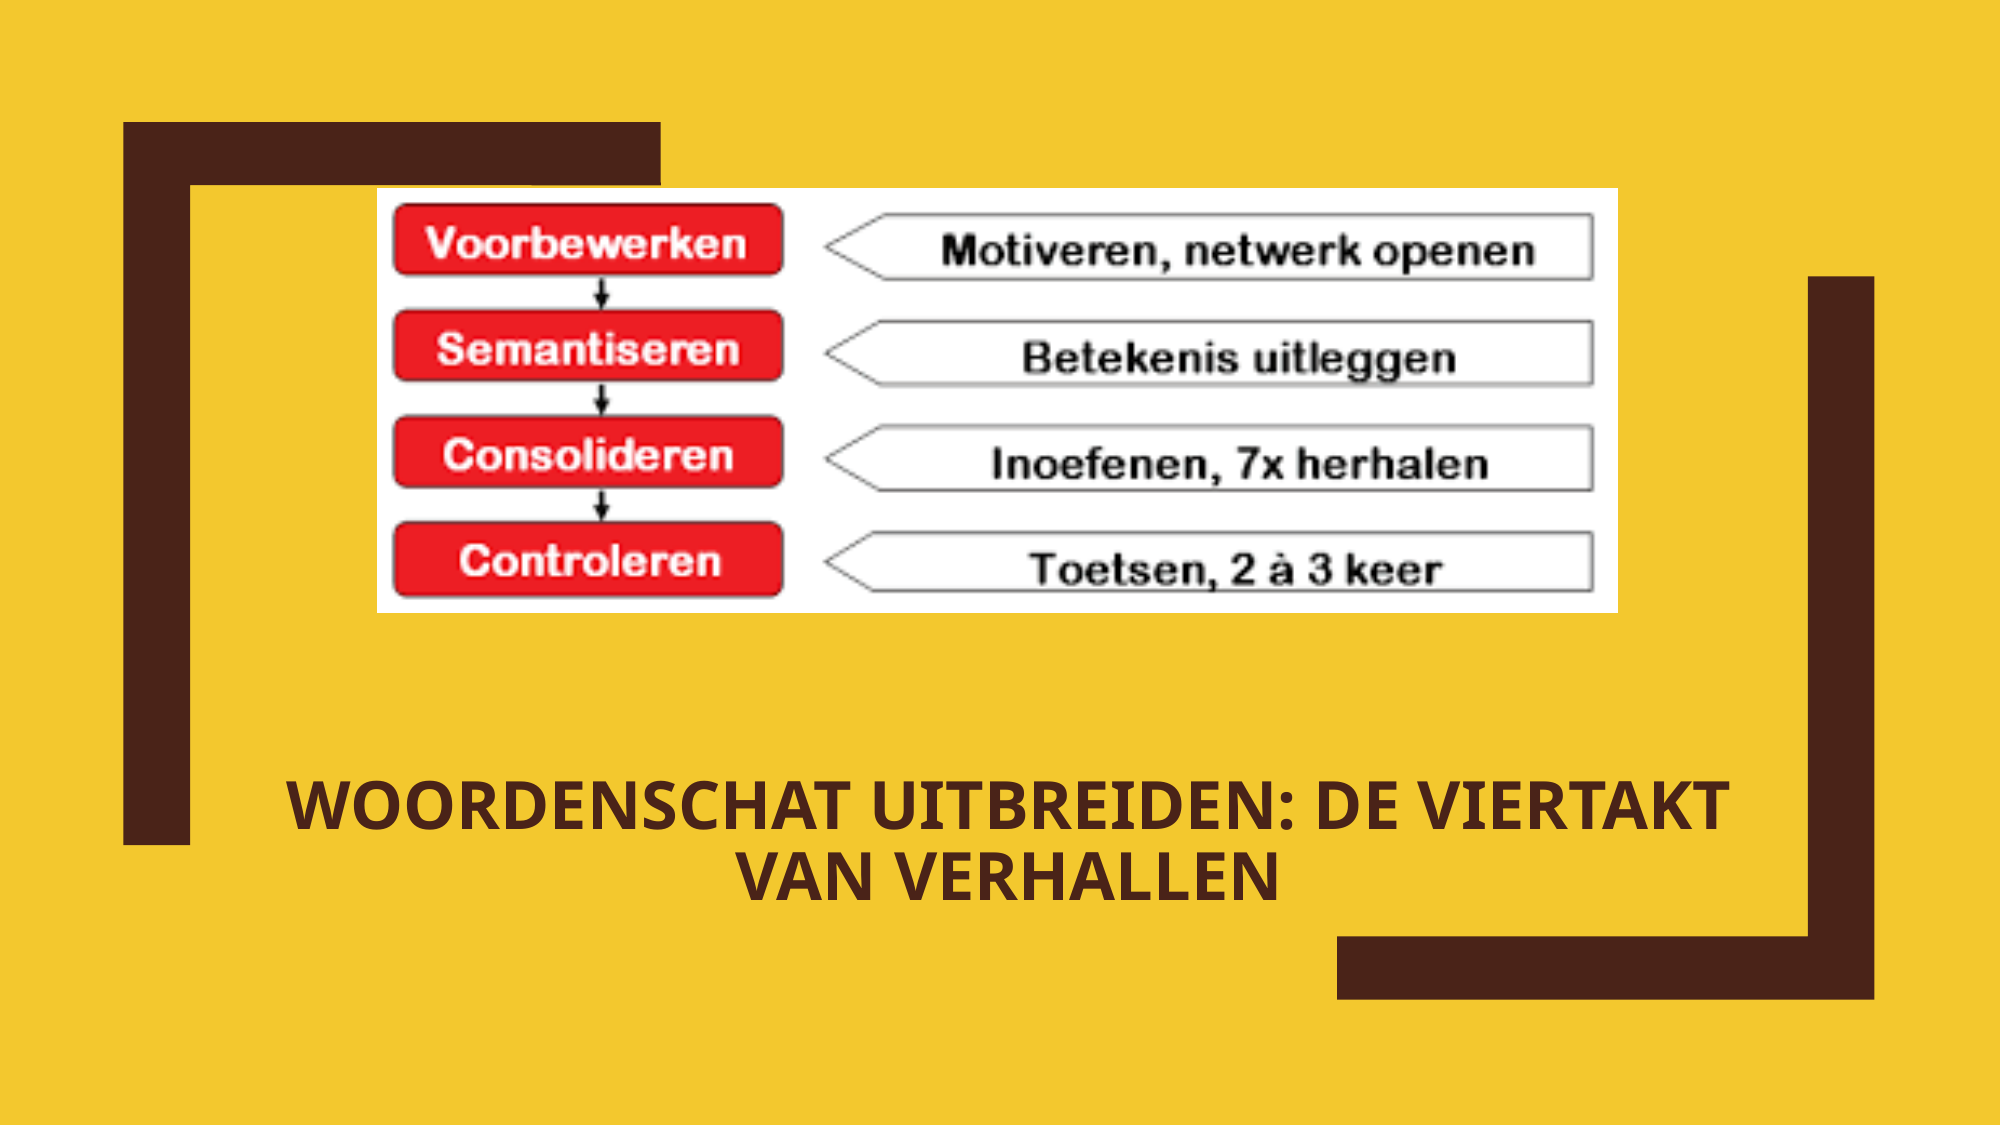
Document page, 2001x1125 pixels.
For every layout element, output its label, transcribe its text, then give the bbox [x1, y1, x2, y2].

text_box Woordenschat uitbreiden: De Viertakt van Verhallen [196, 735, 1823, 923]
picture [377, 188, 1618, 613]
